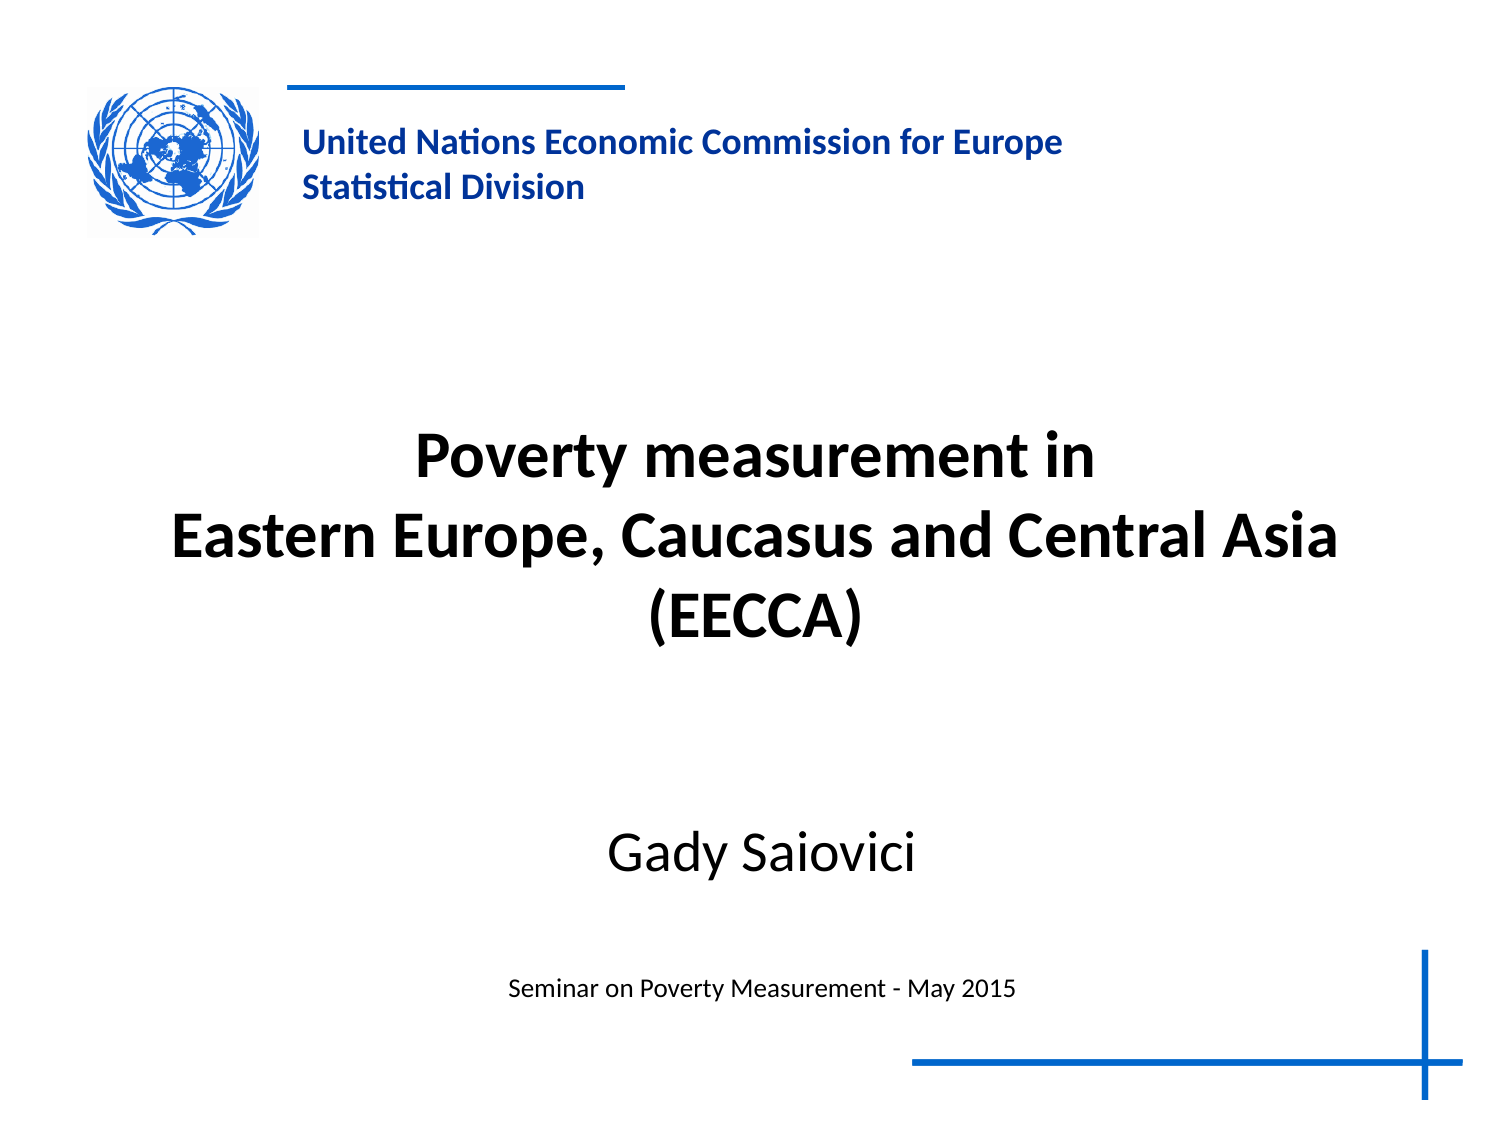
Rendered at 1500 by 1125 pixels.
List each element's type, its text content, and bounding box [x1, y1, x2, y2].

title Poverty measurement in Eastern Europe, Caucasus and Central Asia (EECCA) [87, 437, 1425, 625]
picture [87, 87, 259, 238]
subtitle Gady Saiovici Seminar on Poverty Measurement - May 2015 [237, 725, 1288, 1013]
